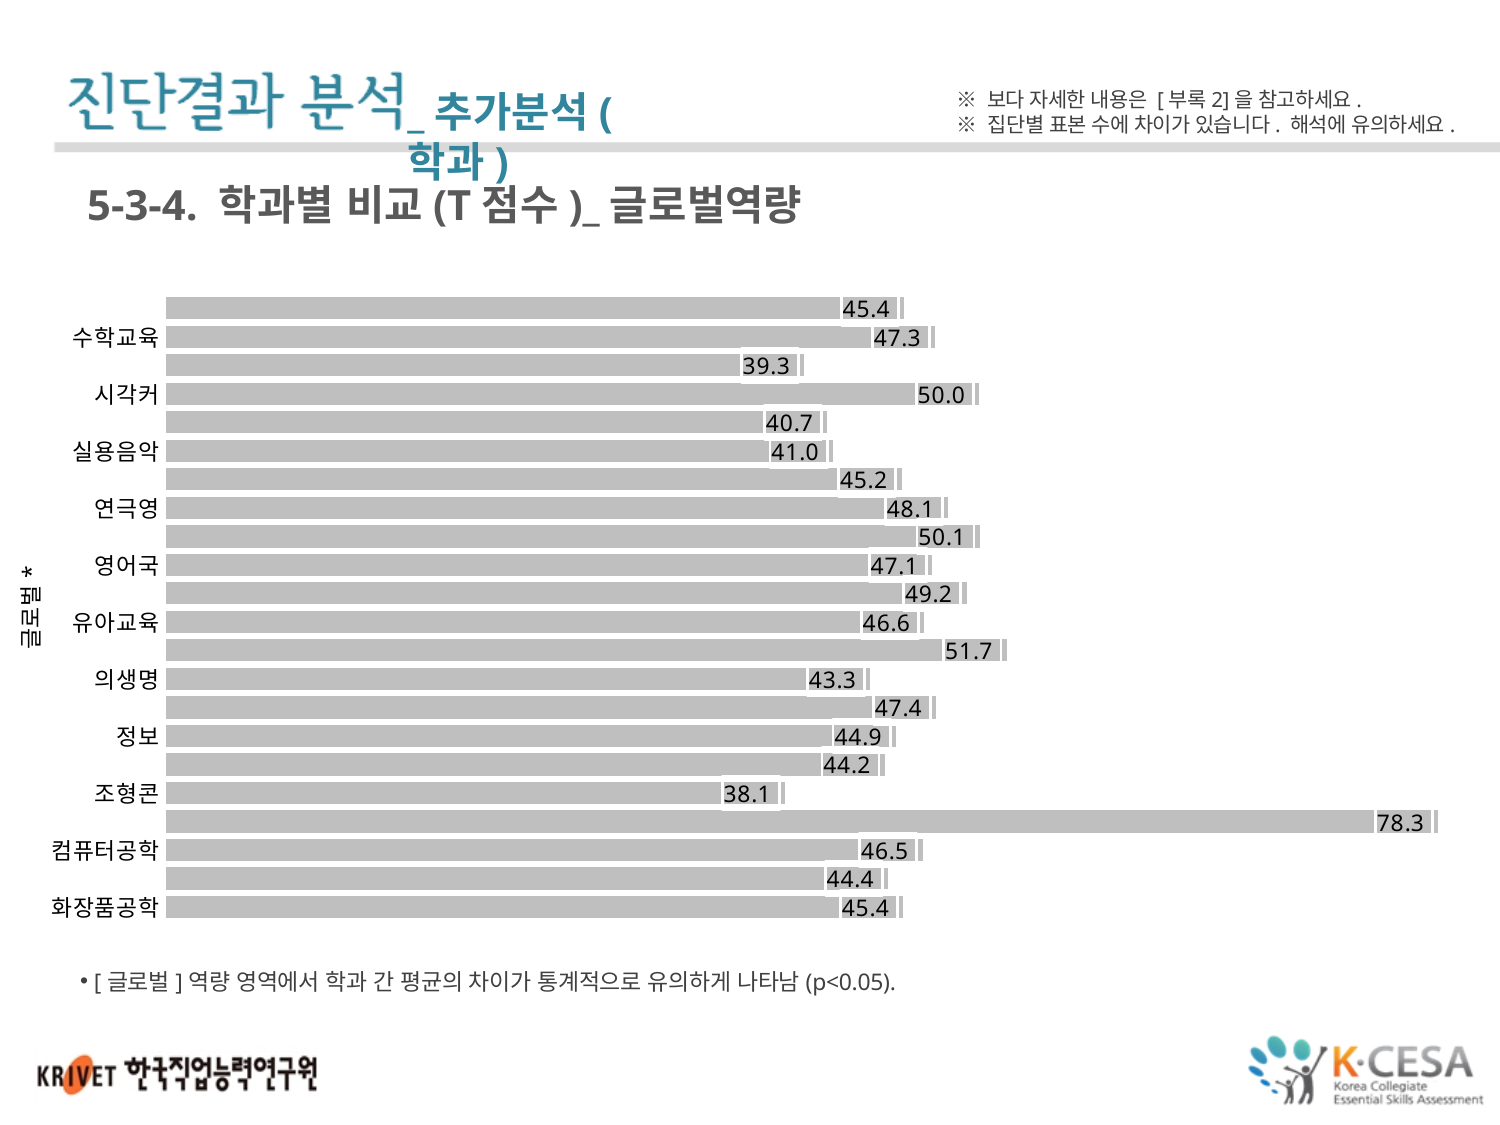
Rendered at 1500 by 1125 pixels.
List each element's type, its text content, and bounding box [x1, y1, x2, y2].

picture [0, 0, 1500, 1125]
chart [13, 236, 1500, 961]
text_box [글로벌]역량 영역에서 학과 간 평균의 차이가 통계적으로 유의하게 나타남(p<0.05). [65, 968, 1374, 1003]
text_box 5-3-4. 학과별 비교(T점수)_글로벌역량 [72, 171, 848, 235]
text_box _추가분석(학과) [392, 78, 700, 171]
text_box ※ 보다 자세한 내용은 [부록2]을 참고하세요. ※ 집단별 표본 수에 차이가 있습니다. 해석에 유의하세요. [942, 79, 1472, 144]
